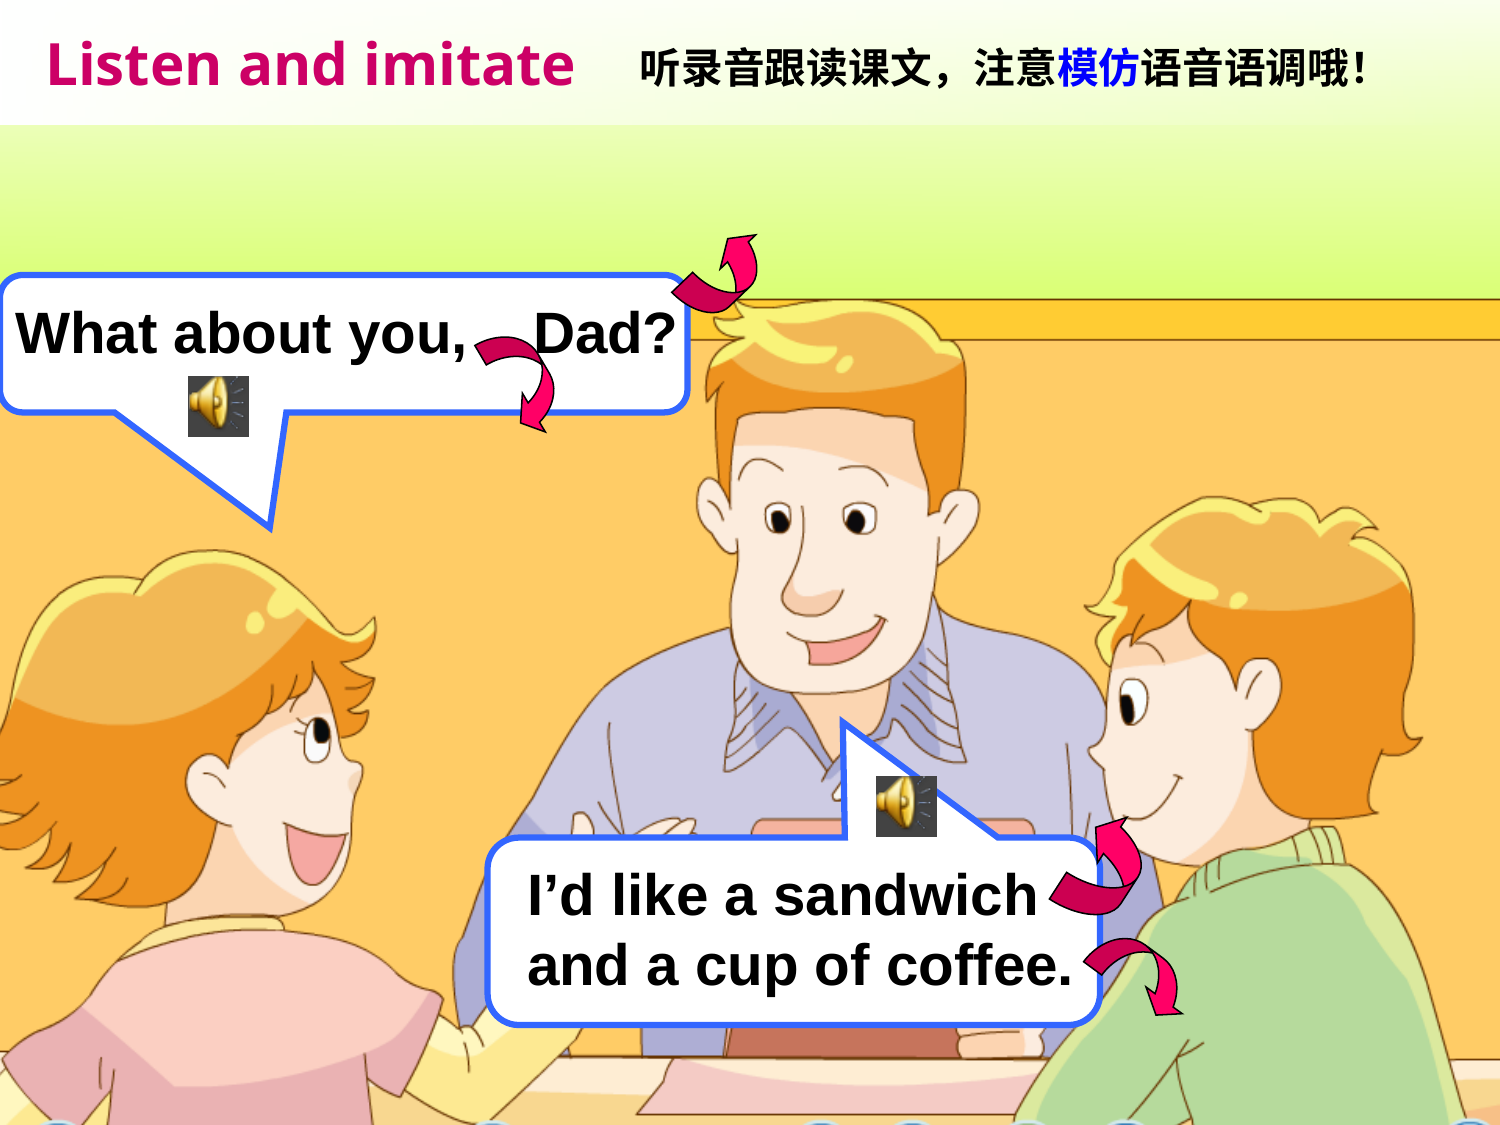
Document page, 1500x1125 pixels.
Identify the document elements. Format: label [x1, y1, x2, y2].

picture [0, 126, 1500, 1125]
text_box [0, 0, 1500, 126]
